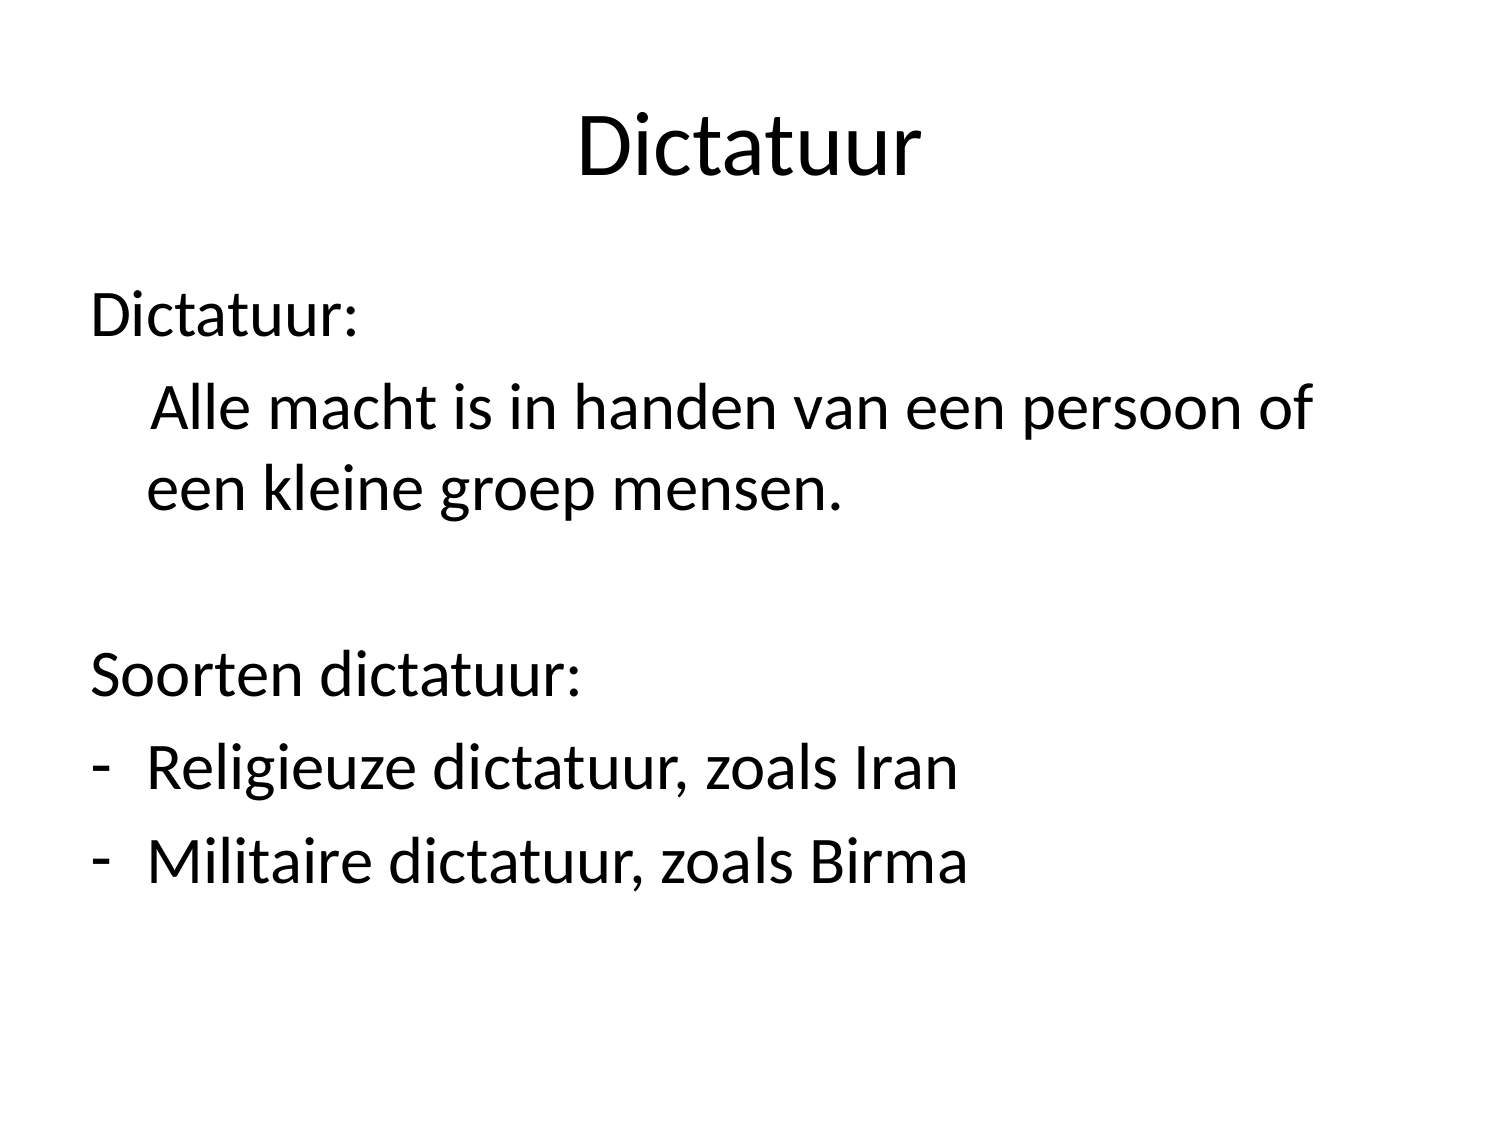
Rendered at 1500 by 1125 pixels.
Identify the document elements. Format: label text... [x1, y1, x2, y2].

list Dictatuur: Alle macht is in handen van een persoon of een kleine groep mensen. Soorten dictatuur: Religieuze dictatuur, zoals Iran Militaire dictatuur, zoals Birma [75, 262, 1425, 1005]
title Dictatuur [75, 45, 1425, 233]
